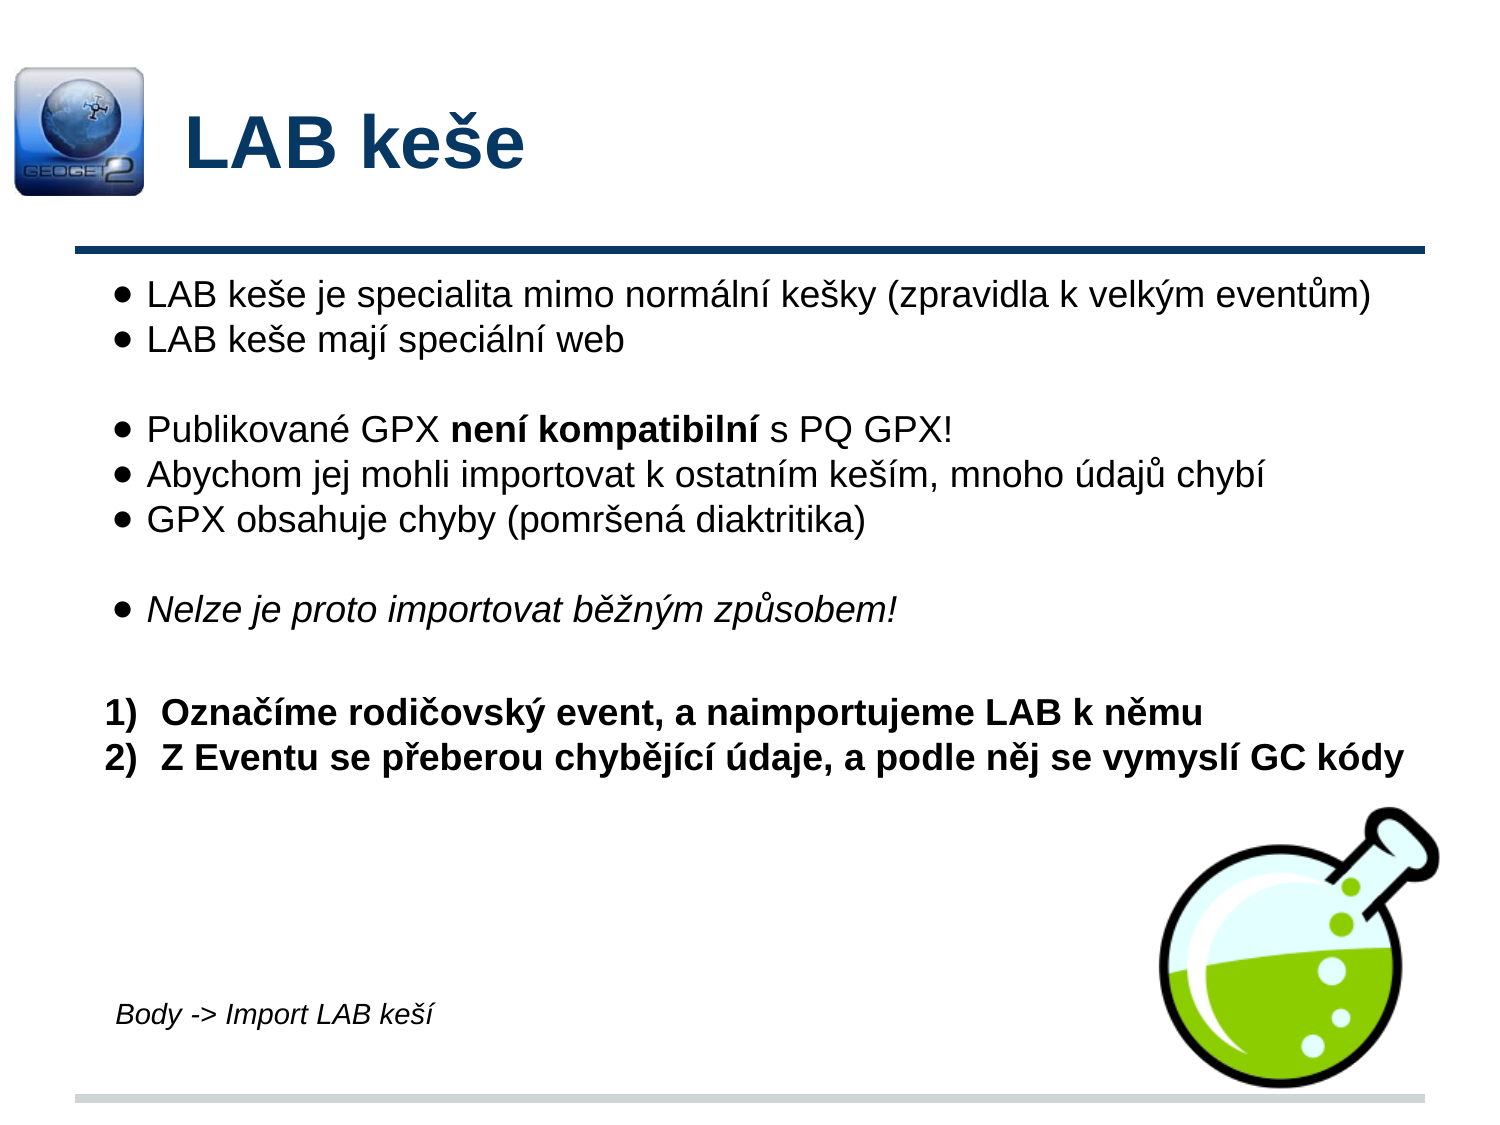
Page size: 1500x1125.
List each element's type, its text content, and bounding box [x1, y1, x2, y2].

title LAB keše [169, 45, 1425, 233]
picture [14, 66, 144, 196]
text_box Označíme rodičovský event, a naimportujeme LAB k němu Z Eventu se přeberou chybějící údaje, a podle něj se vymyslí GC kódy [89, 680, 1421, 821]
list LAB keše je specialita mimo normální kešky (zpravidla k velkým eventům) LAB keše mají speciální web Publikované GPX není kompatibilní s PQ GPX! Abychom jej mohli importovat k ostatním keším, mnoho údajů chybí GPX obsahuje chyby (pomršená diaktritika) Nelze je proto importovat běžným způsobem! [64, 255, 1415, 657]
text_box Body -> Import LAB keší [100, 987, 450, 1038]
picture [1149, 798, 1450, 1098]
